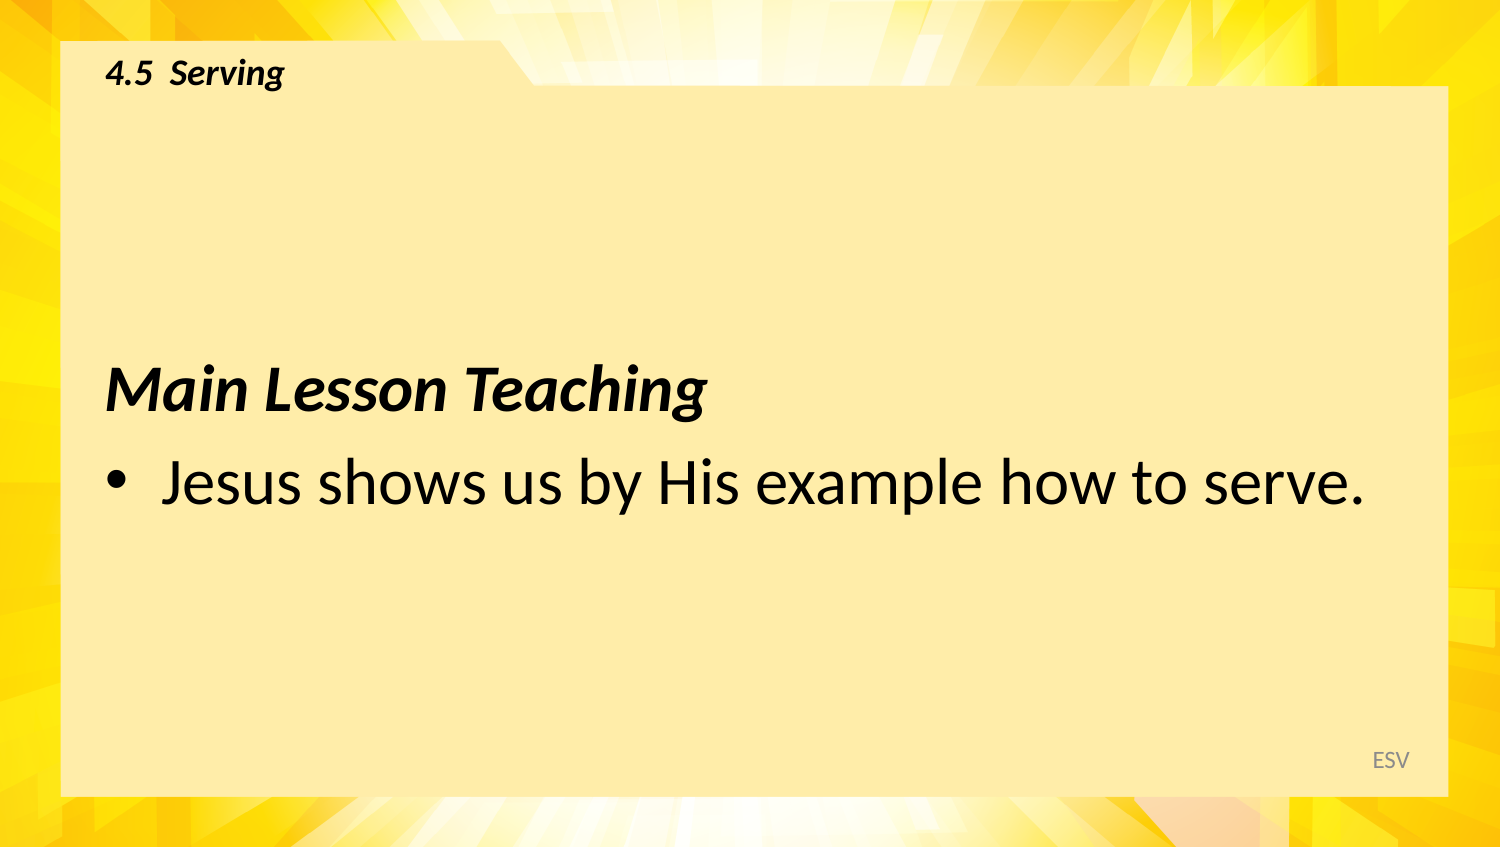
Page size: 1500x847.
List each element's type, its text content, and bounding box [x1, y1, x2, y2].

footer ESV [950, 736, 1425, 782]
picture [0, 0, 1500, 847]
list Main Lesson Teaching Jesus shows us by His example how to serve. [89, 141, 1403, 722]
title 4.5 Serving [89, 33, 1420, 108]
